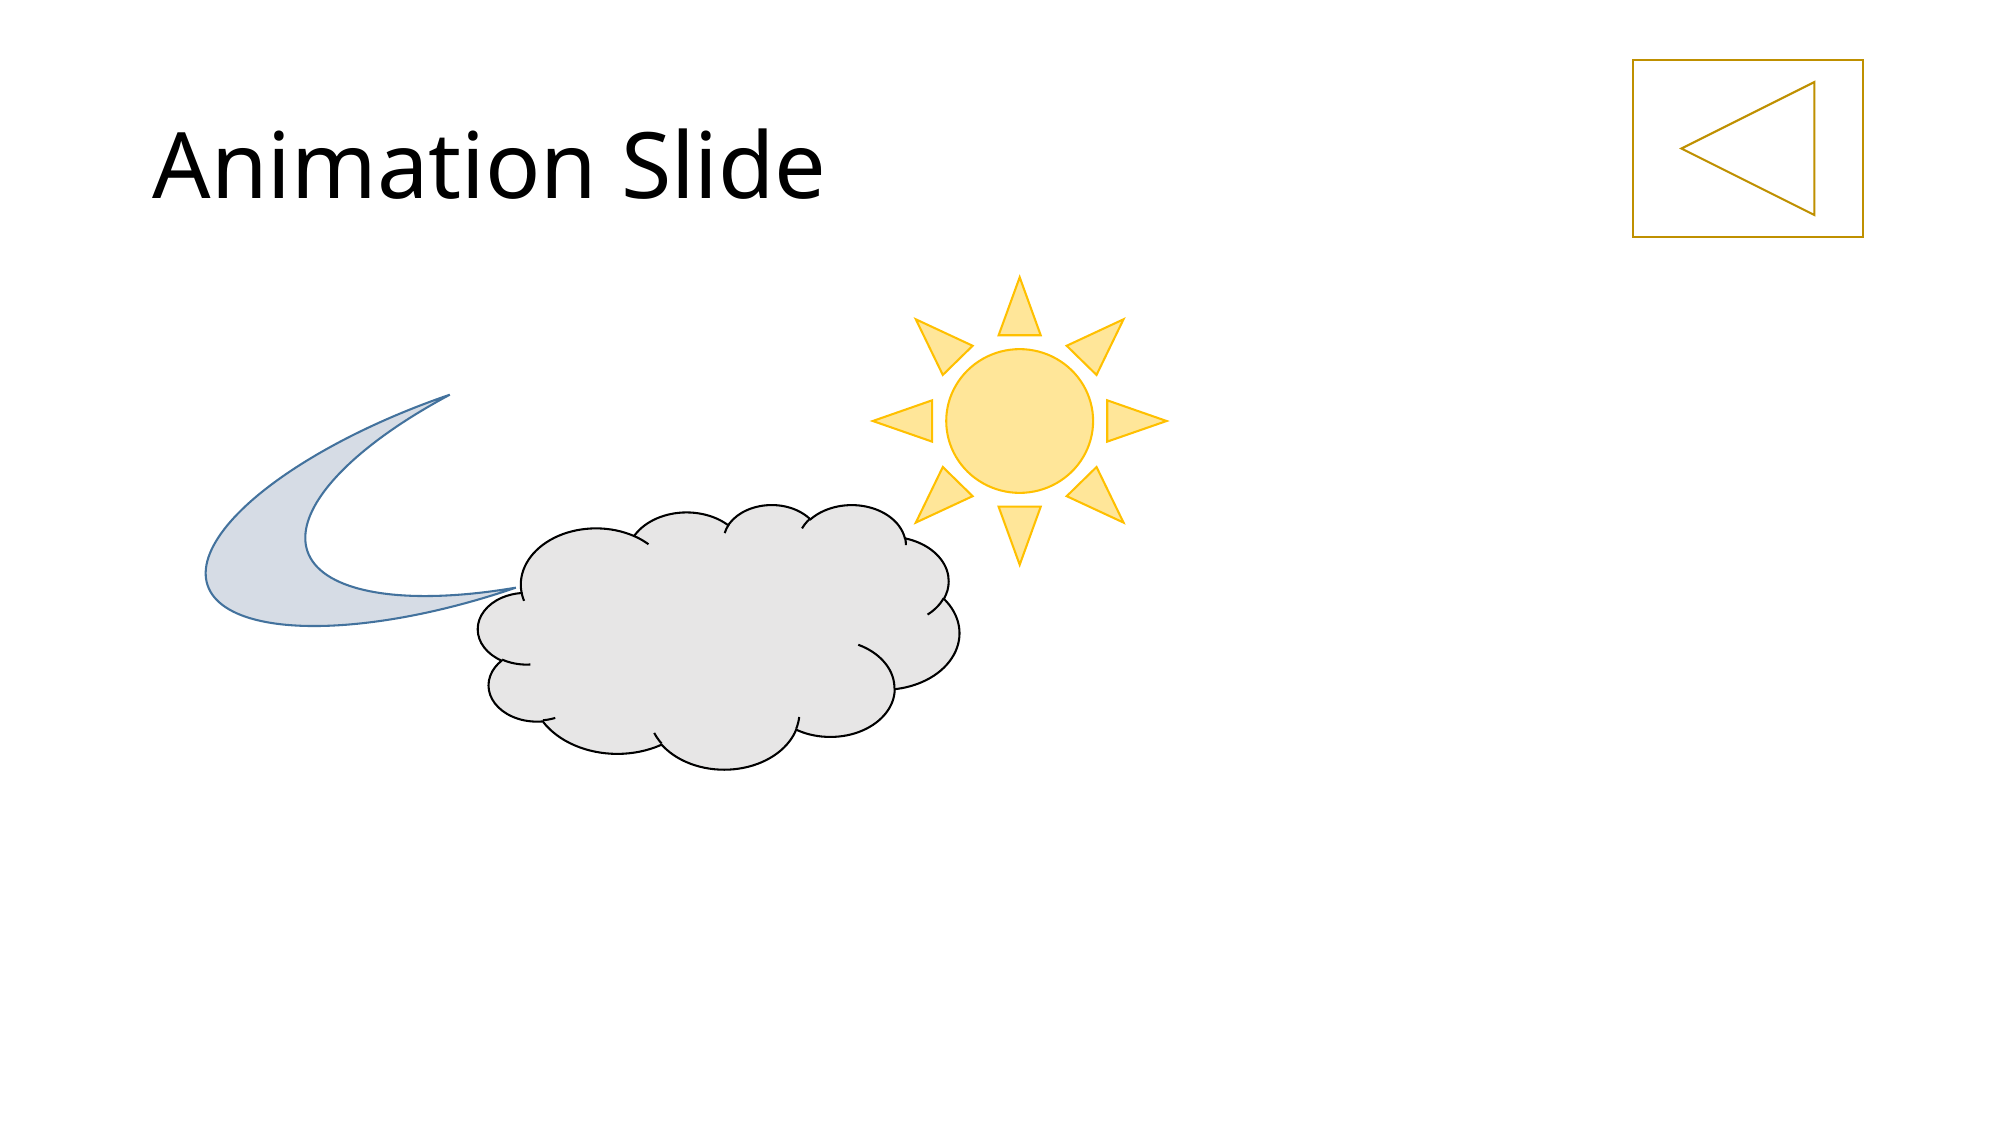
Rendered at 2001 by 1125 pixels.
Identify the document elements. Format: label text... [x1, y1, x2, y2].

title Animation Slide [137, 59, 1863, 278]
text_box [913, 465, 975, 525]
text_box [945, 348, 1095, 494]
text_box [997, 505, 1043, 568]
text_box [204, 393, 517, 628]
text_box [1632, 59, 1864, 238]
text_box [1064, 465, 1126, 525]
text_box [476, 504, 961, 771]
text_box [869, 398, 934, 444]
text_box [1106, 398, 1170, 444]
text_box [997, 274, 1043, 337]
text_box [913, 317, 975, 377]
text_box [1064, 317, 1126, 377]
